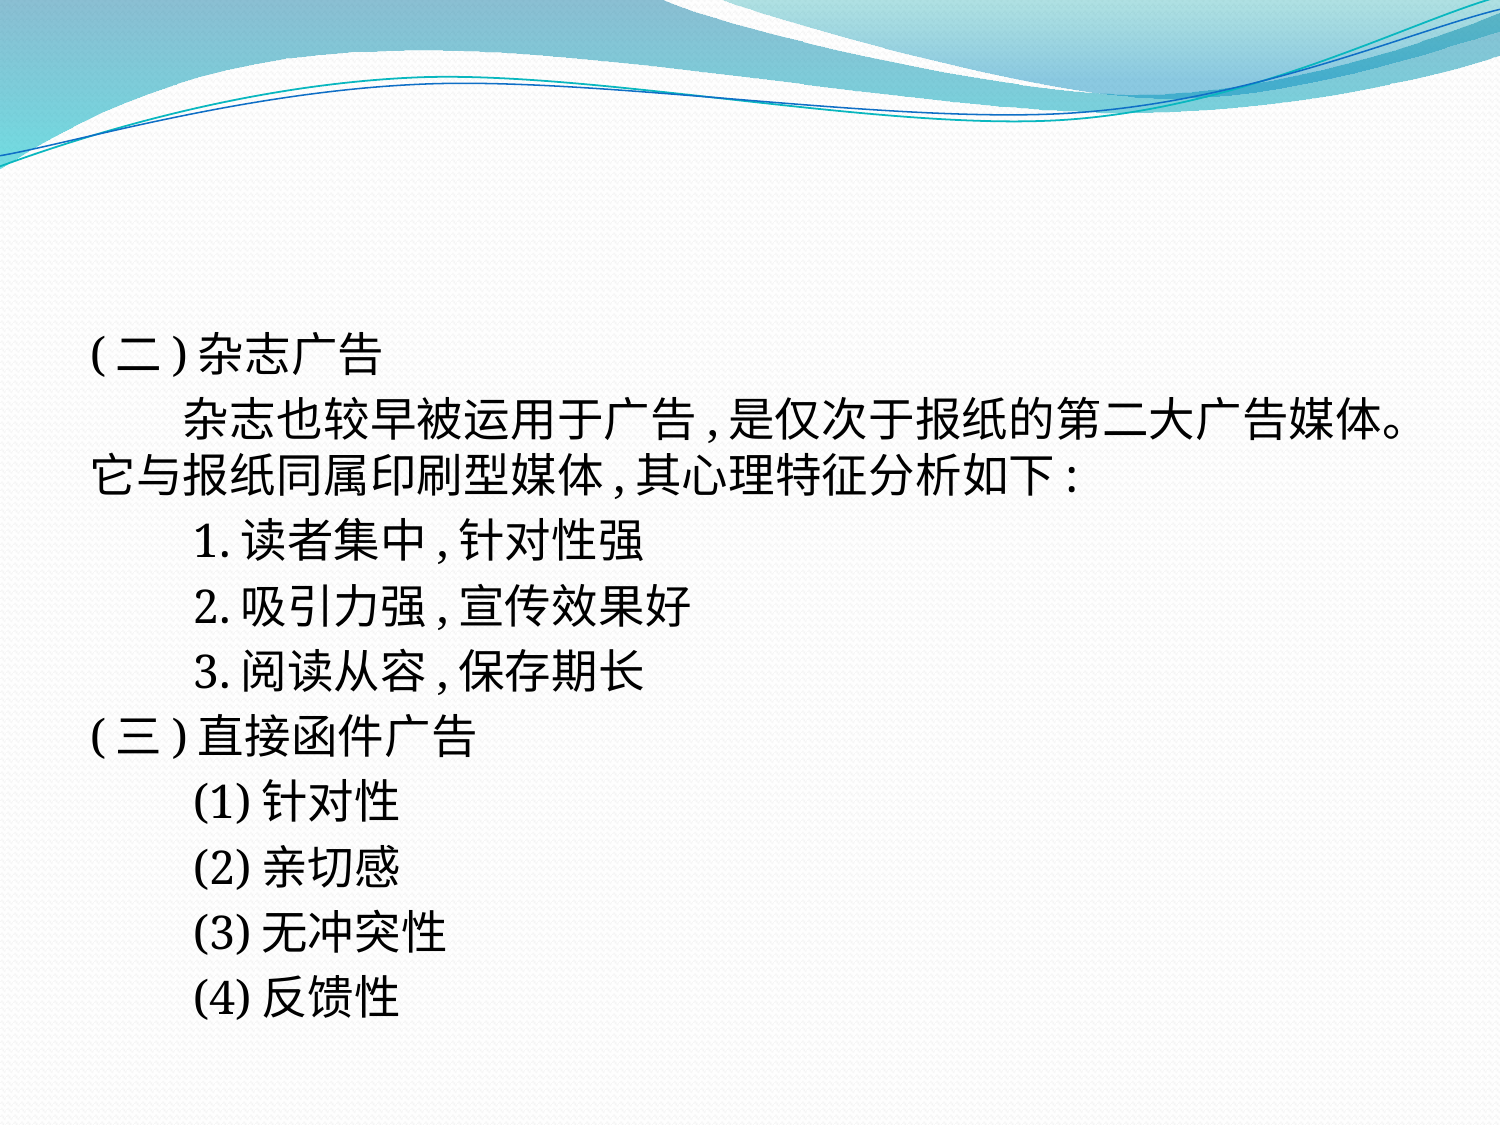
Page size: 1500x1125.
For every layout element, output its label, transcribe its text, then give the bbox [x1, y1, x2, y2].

list (二)杂志广告 杂志也较早被运用于广告,是仅次于报纸的第二大广告媒体。它与报纸同属印刷型媒体,其心理特征分析如下: 1.读者集中,针对性强 2.吸引力强,宣传效果好 3.阅读从容,保存期长 (三)直接函件广告 (1)针对性 (2)亲切感 (3)无冲突性 (4)反馈性 [75, 317, 1425, 1038]
